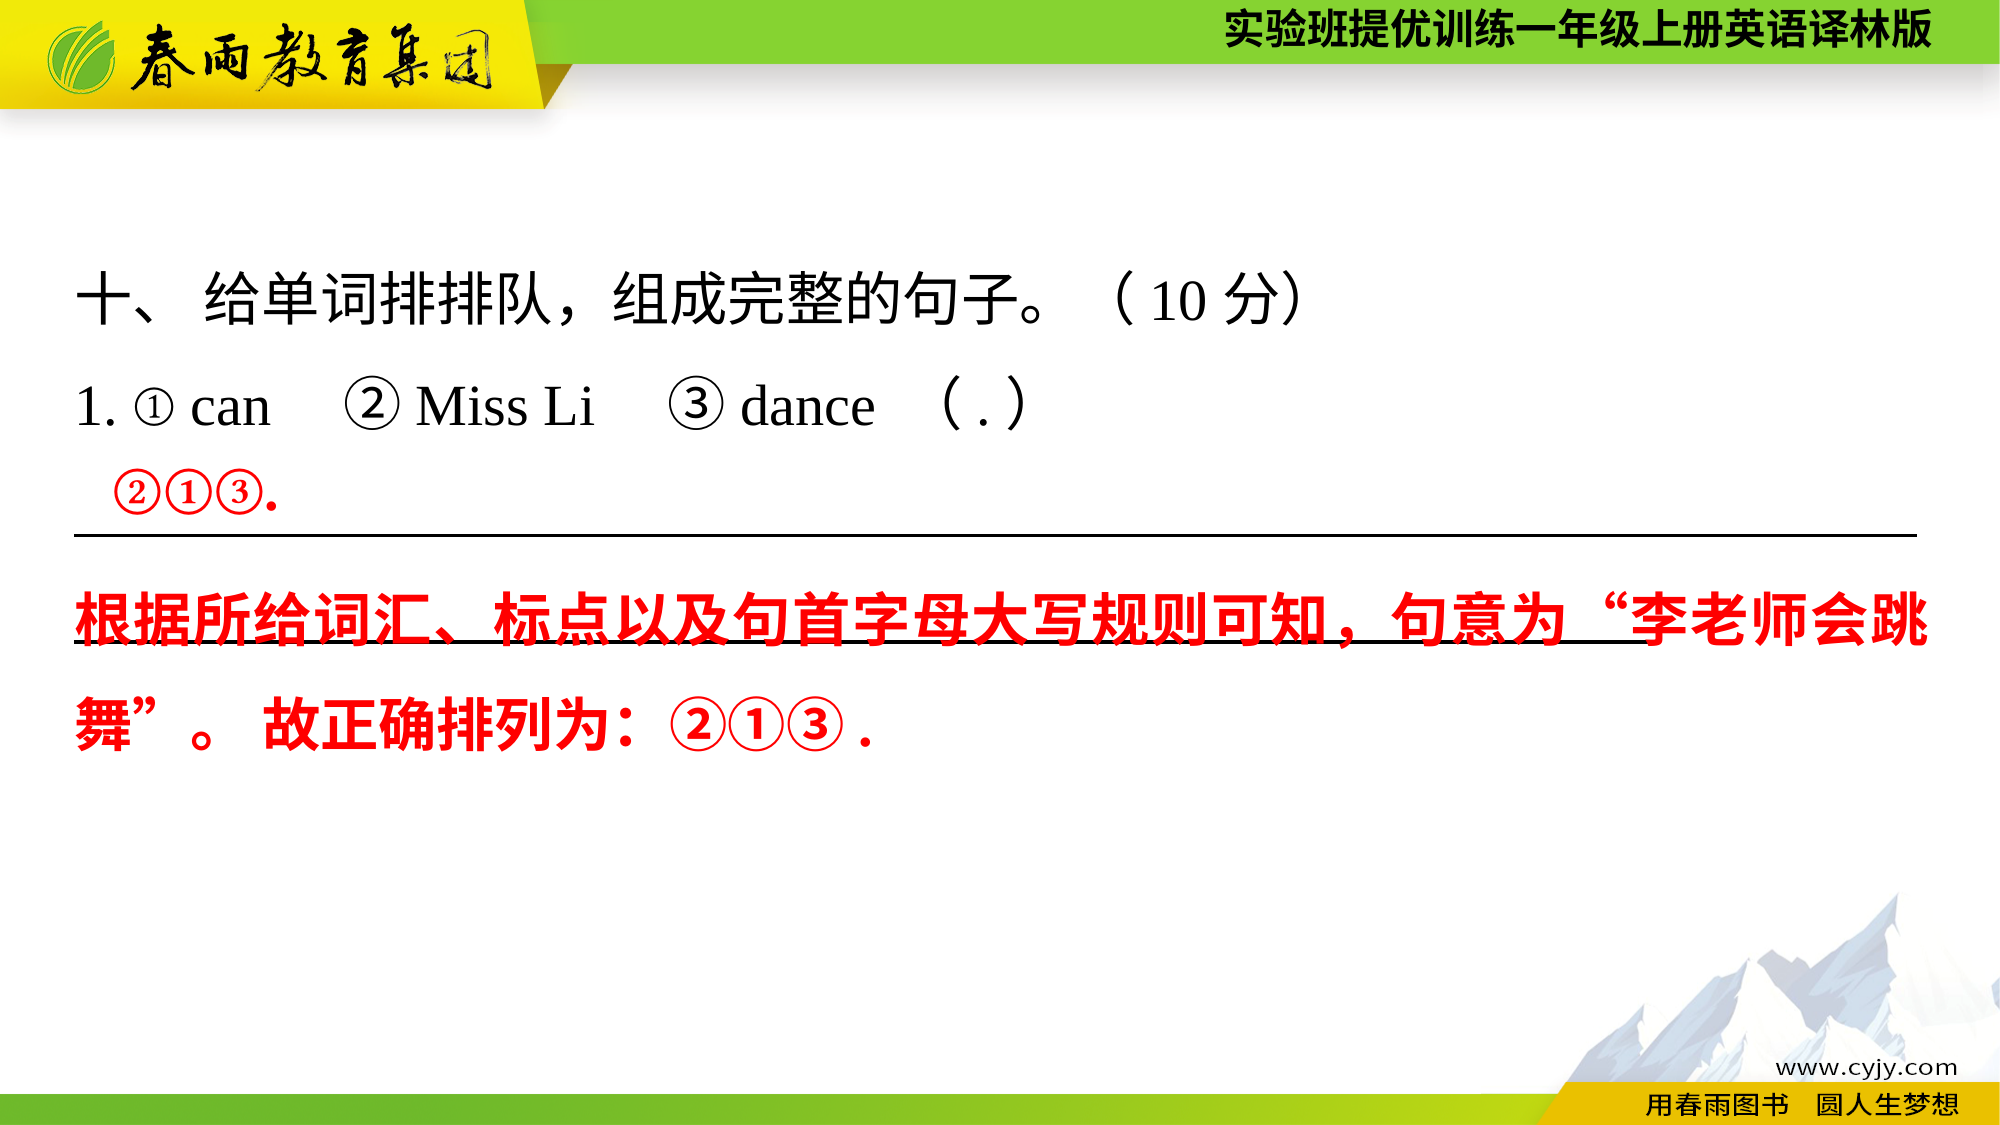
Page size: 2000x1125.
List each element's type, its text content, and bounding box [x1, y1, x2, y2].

text_box 根据所给词汇、标点以及句首字母大写规则可知，句意为“李老师会跳舞”。 故正确排列为：②①③. [59, 540, 1944, 766]
text_box ②①③. [83, 444, 295, 529]
picture [0, 0, 2000, 1125]
list 十、 给单词排排队，组成完整的句子。（10分） 1. ①can ②Miss Li ③dance （.） _______________________________________________________________ [59, 219, 1944, 540]
